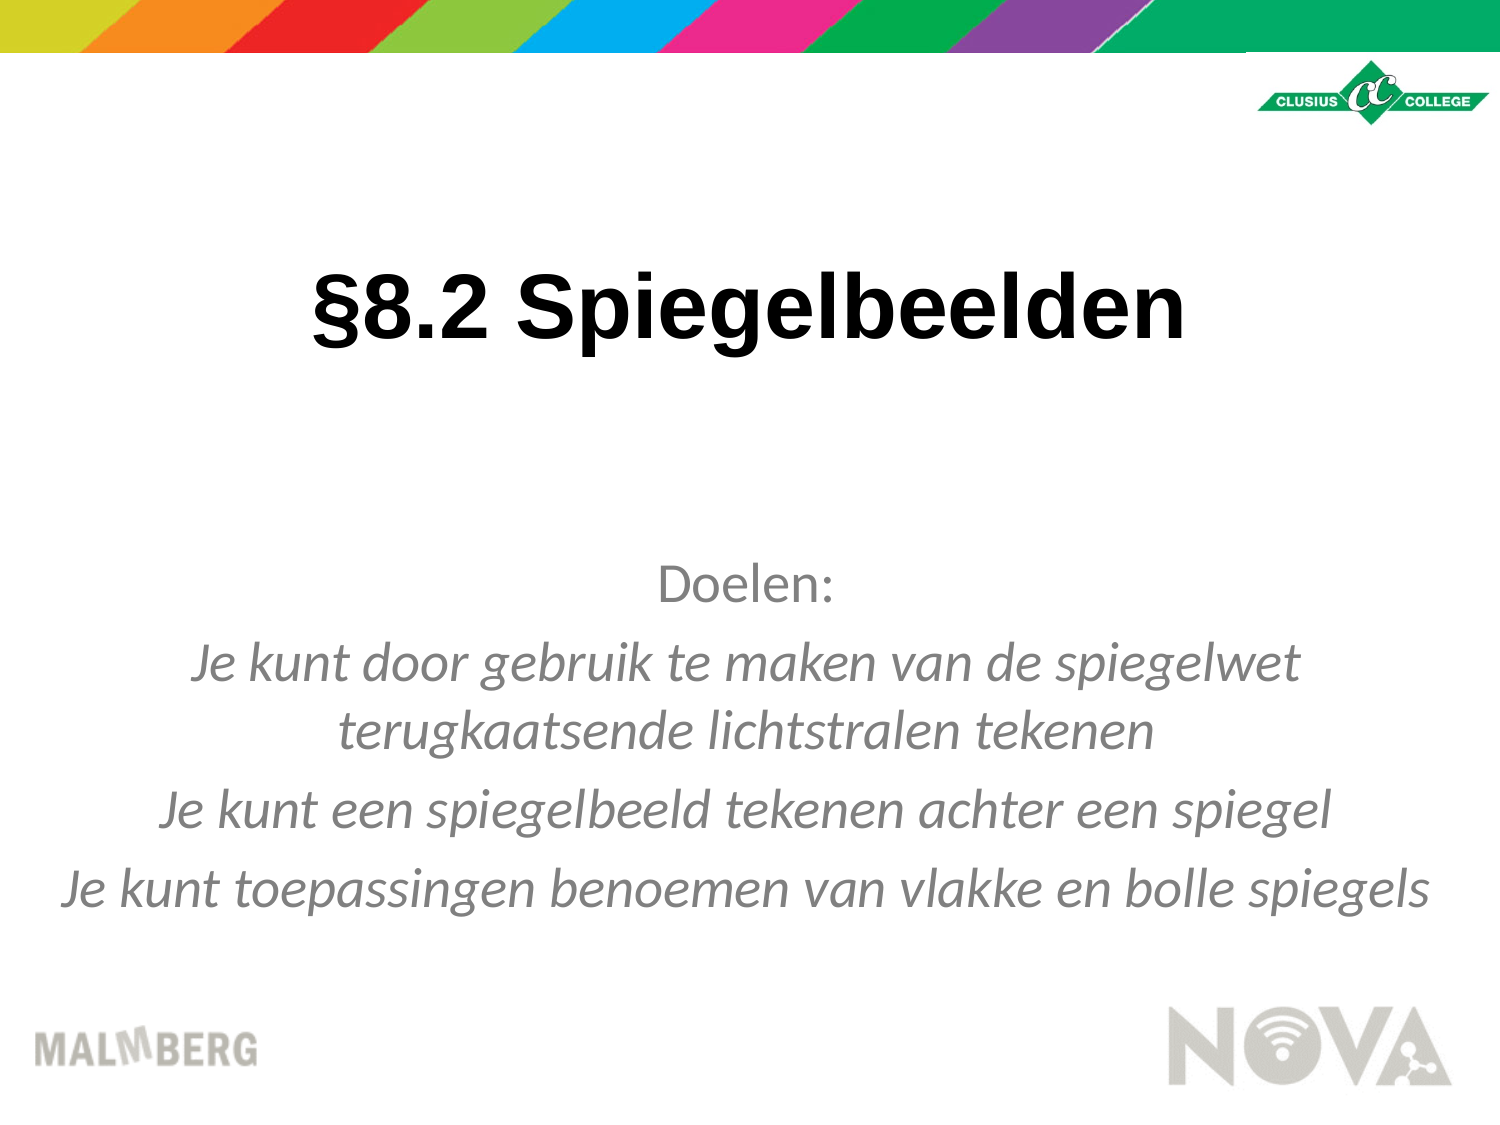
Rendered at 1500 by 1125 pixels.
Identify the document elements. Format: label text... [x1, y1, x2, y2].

picture [34, 1024, 260, 1068]
picture [0, 0, 573, 53]
title §8.2 Spiegelbeelden [64, 181, 1436, 423]
picture [1164, 984, 1459, 1108]
subtitle Doelen: Je kunt door gebruik te maken van de spiegelwet terugkaatsende lichtstralen tekenen Je kunt een spiegelbeeld tekenen achter een spiegel Je kunt toepassingen benoemen van vlakke en bolle spiegels [34, 538, 1459, 985]
picture [658, 0, 1500, 133]
